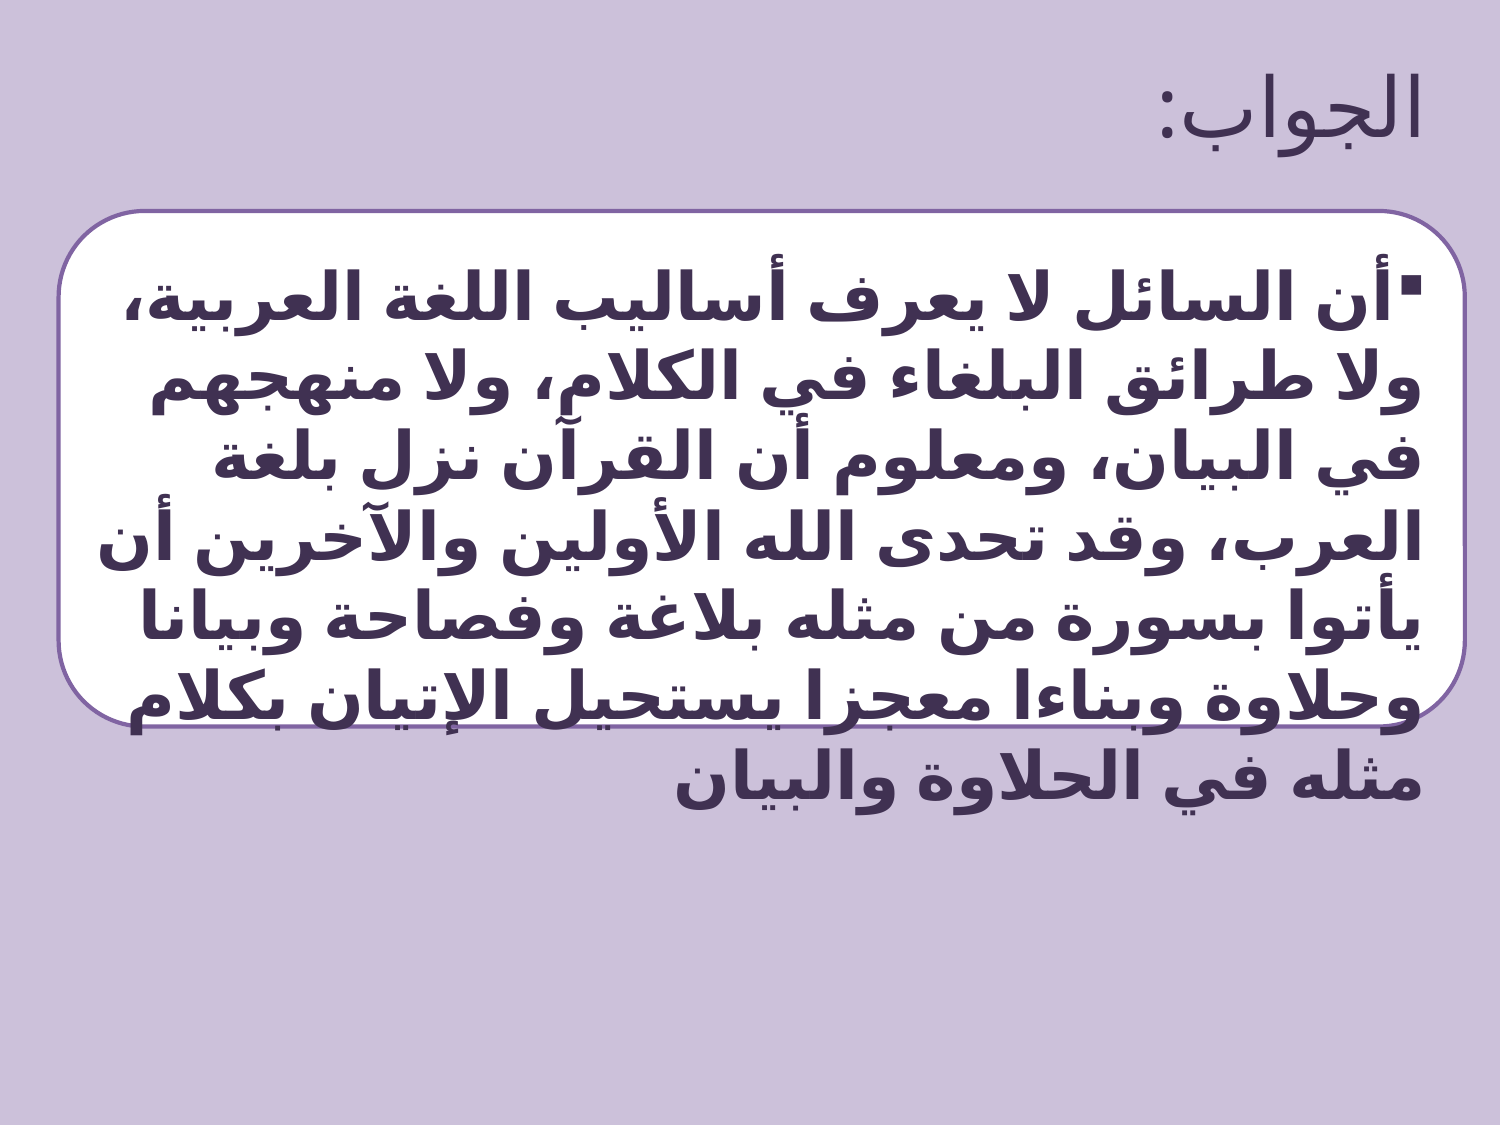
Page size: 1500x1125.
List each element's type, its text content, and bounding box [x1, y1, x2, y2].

text_box أن السائل لا يعرف أساليب اللغة العربية، ولا طرائق البلغاء في الكلام، ولا منهجهم في البيان، ومعلوم أن القرآن نزل بلغة العرب، وقد تحدى الله الأولين والآخرين أن يأتوا بسورة من مثله بلاغة وفصاحة وبيانا وحلاوة وبناءا معجزا يستحيل الإتيان بكلام مثله في الحلاوة والبيان [70, 246, 1442, 821]
text_box [56, 250, 70, 688]
text_box [72, 208, 1467, 702]
text_box الجواب: [749, 46, 1442, 162]
